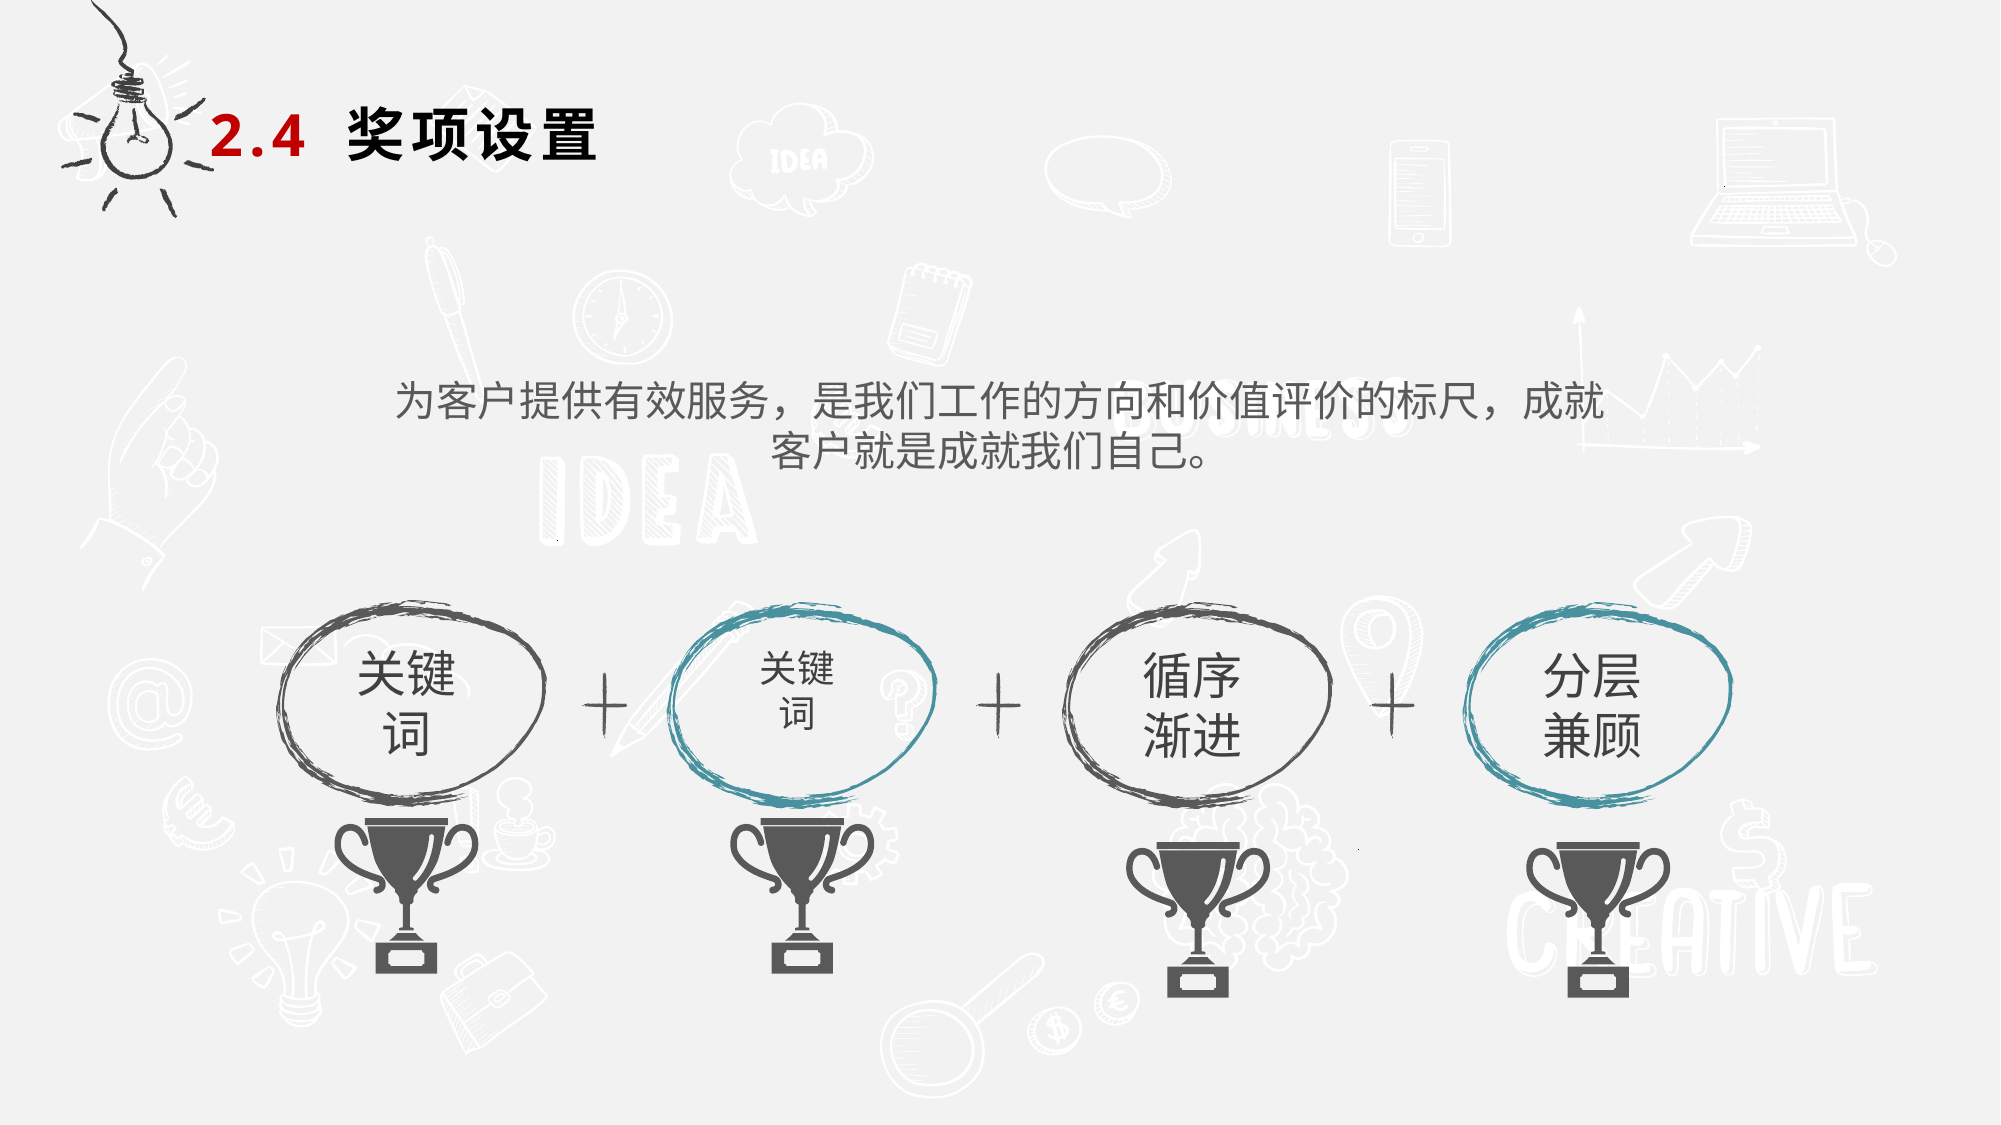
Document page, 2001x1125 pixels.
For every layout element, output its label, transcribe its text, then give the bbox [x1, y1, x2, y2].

text_box [785, 933, 820, 941]
text_box [334, 818, 479, 931]
text_box [1167, 966, 1229, 998]
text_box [670, 597, 926, 814]
text_box [1526, 842, 1671, 955]
text_box [1180, 957, 1216, 965]
text_box 为客户提供有效服务，是我们工作的方向和价值评价的标尺，成就客户就是成就我们自己。 [361, 367, 1639, 483]
text_box [1567, 966, 1629, 998]
text_box [1581, 957, 1616, 965]
text_box 2.4 奖项设置 [194, 91, 614, 176]
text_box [975, 672, 1022, 739]
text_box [1466, 597, 1722, 814]
text_box [730, 818, 875, 931]
text_box [375, 942, 438, 974]
text_box [1126, 842, 1271, 955]
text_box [1369, 672, 1415, 739]
text_box [771, 942, 833, 974]
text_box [279, 595, 536, 812]
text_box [581, 672, 628, 739]
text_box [1065, 597, 1322, 814]
text_box [389, 933, 424, 941]
